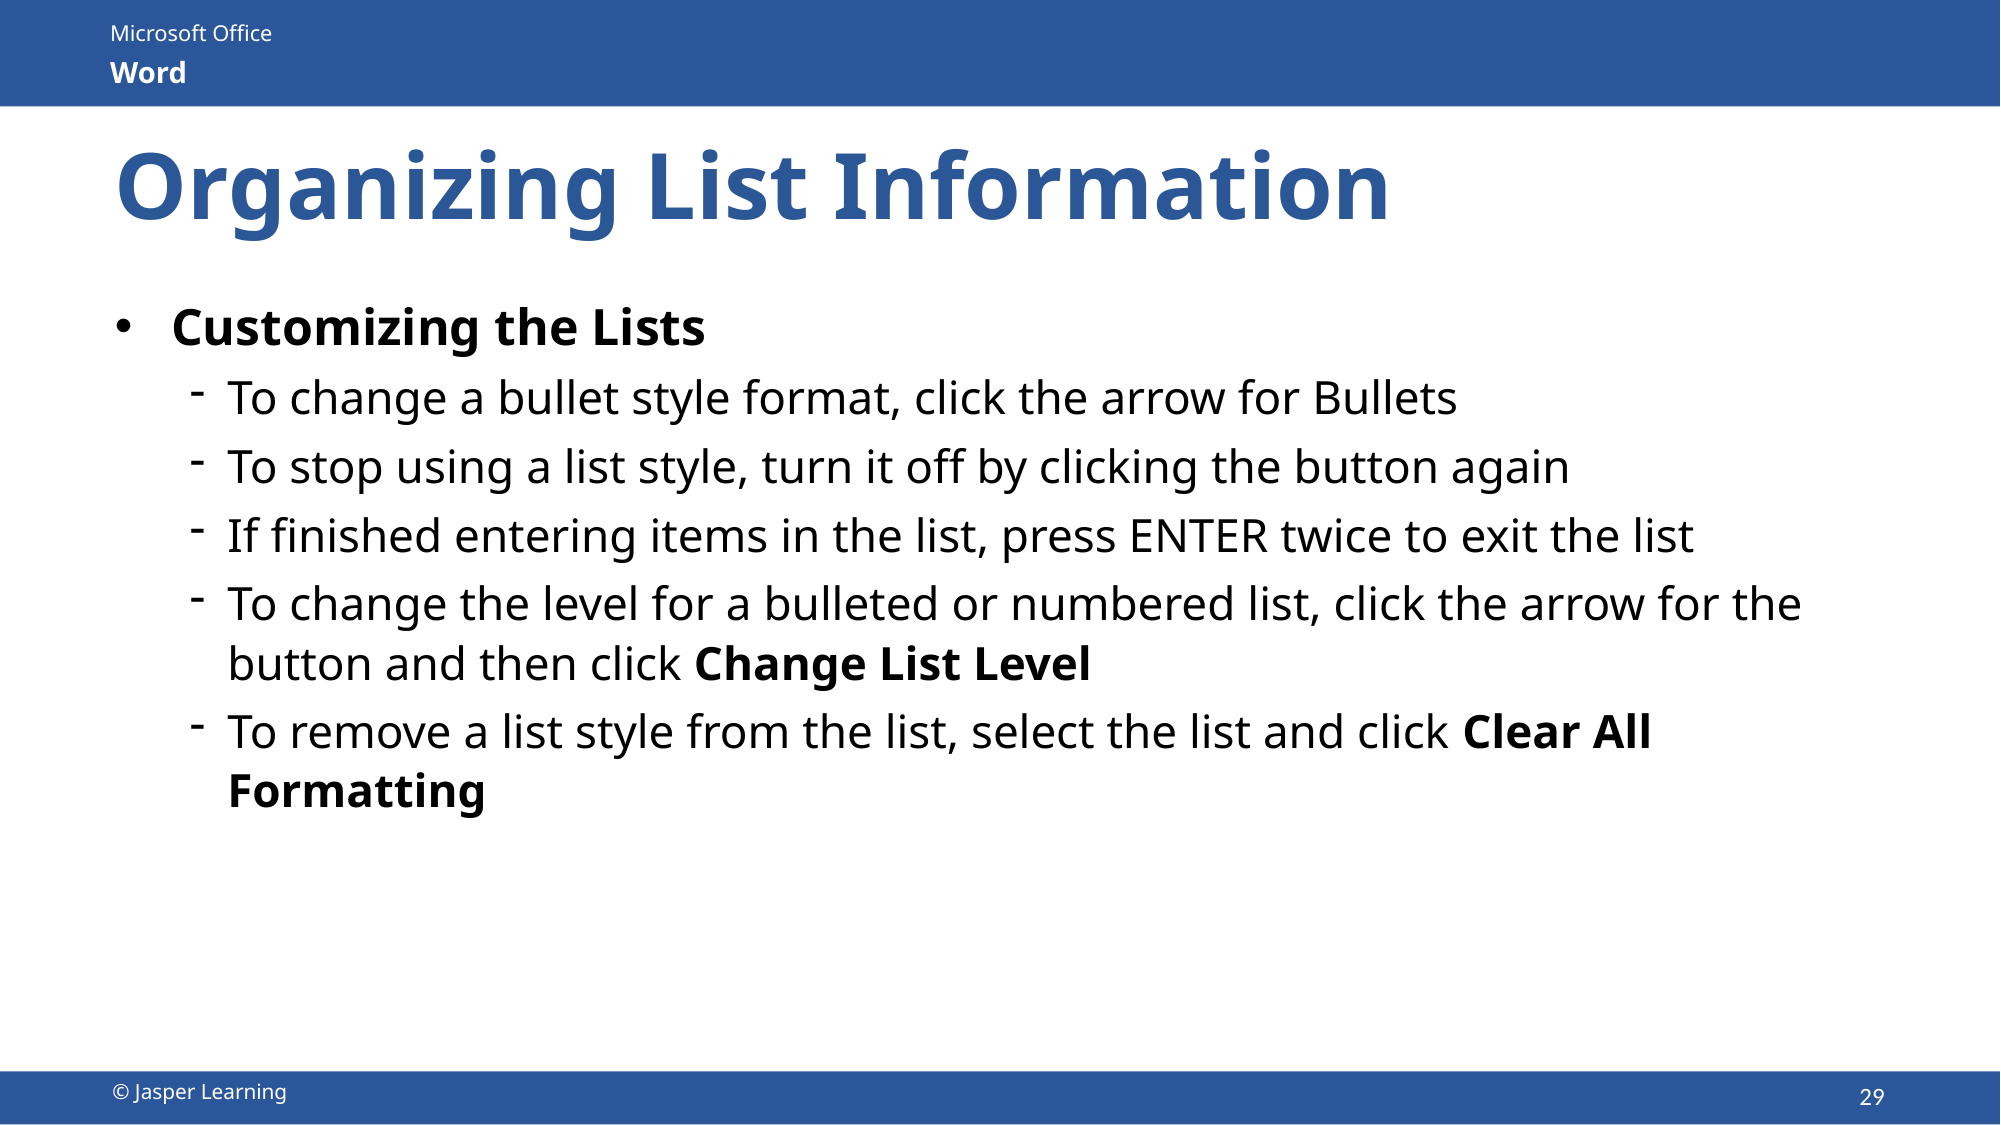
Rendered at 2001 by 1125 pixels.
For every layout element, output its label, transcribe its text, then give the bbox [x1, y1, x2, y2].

slide_number 29 [1433, 1065, 1900, 1125]
text_box [909, 498, 1091, 626]
list Customizing the Lists To change a bullet style format, click the arrow for Bullets To stop using a list style, turn it off by clicking the button again If finished entering items in the list, press ENTER twice to exit the list To change the level for a bulleted or numbered list, click the arrow for the button and then click Change List Level To remove a list style from the list, select the list and click Clear All Formatting [99, 283, 1900, 1026]
footer © Jasper Learning [97, 1072, 773, 1114]
title Organizing List Information [99, 118, 1866, 248]
